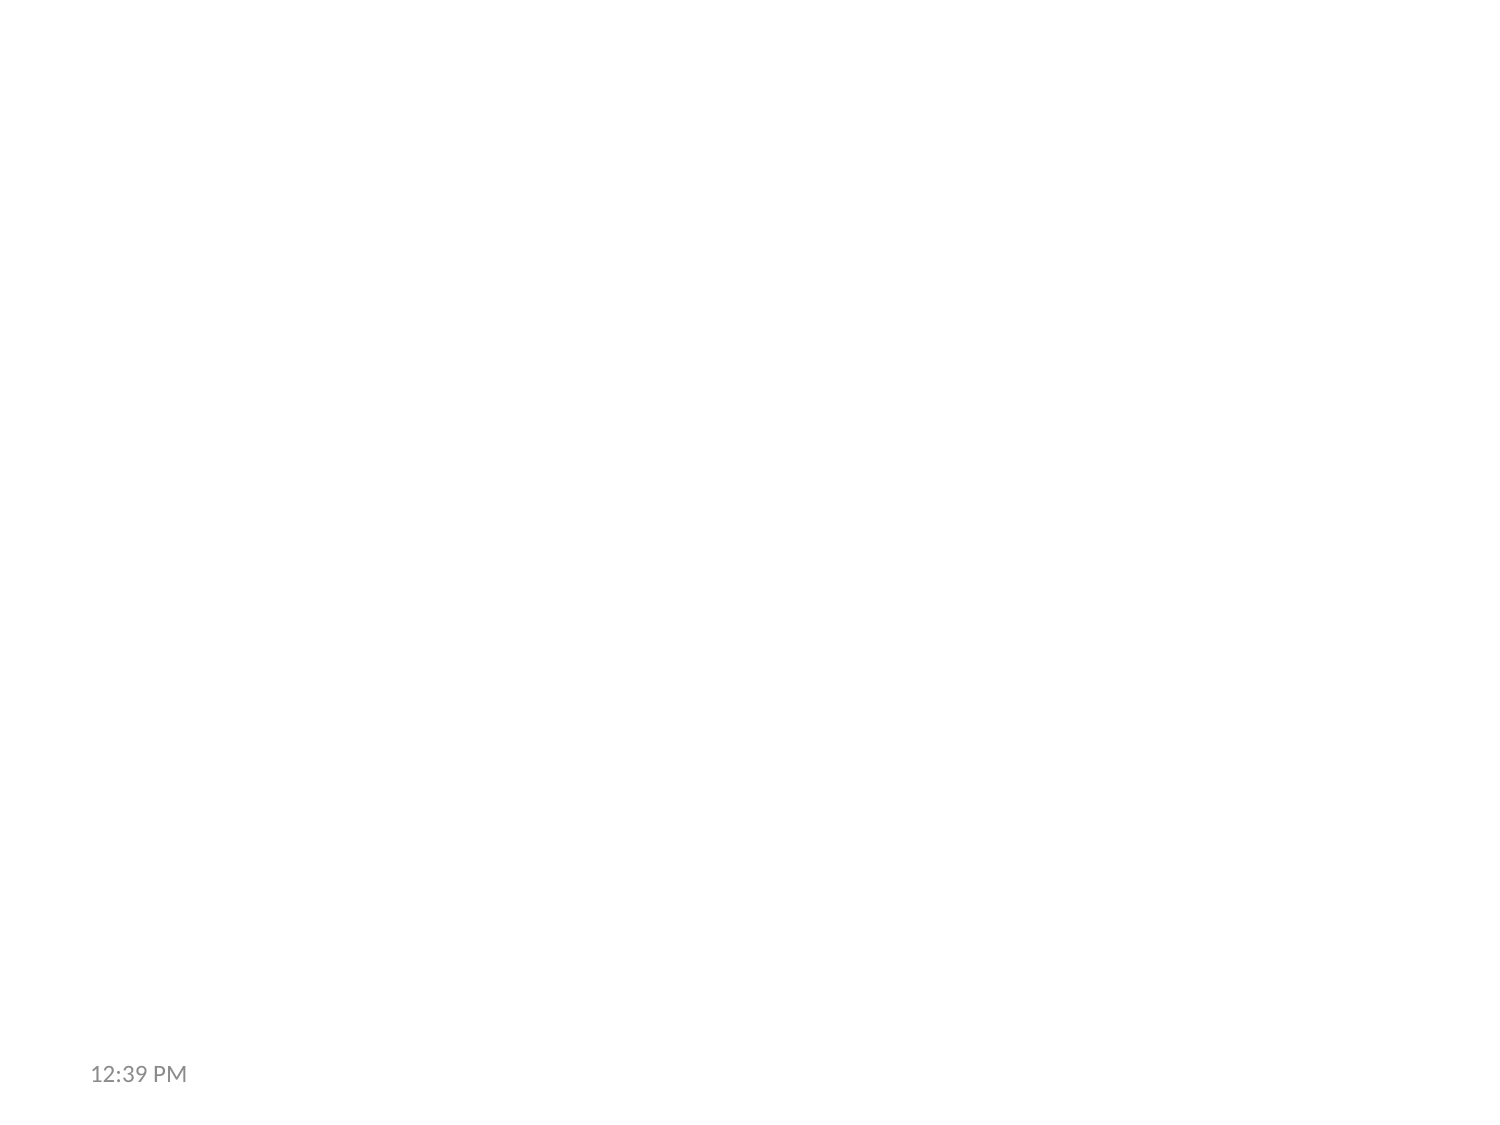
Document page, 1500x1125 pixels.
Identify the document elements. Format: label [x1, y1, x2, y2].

slide_number [75, 1042, 425, 1103]
